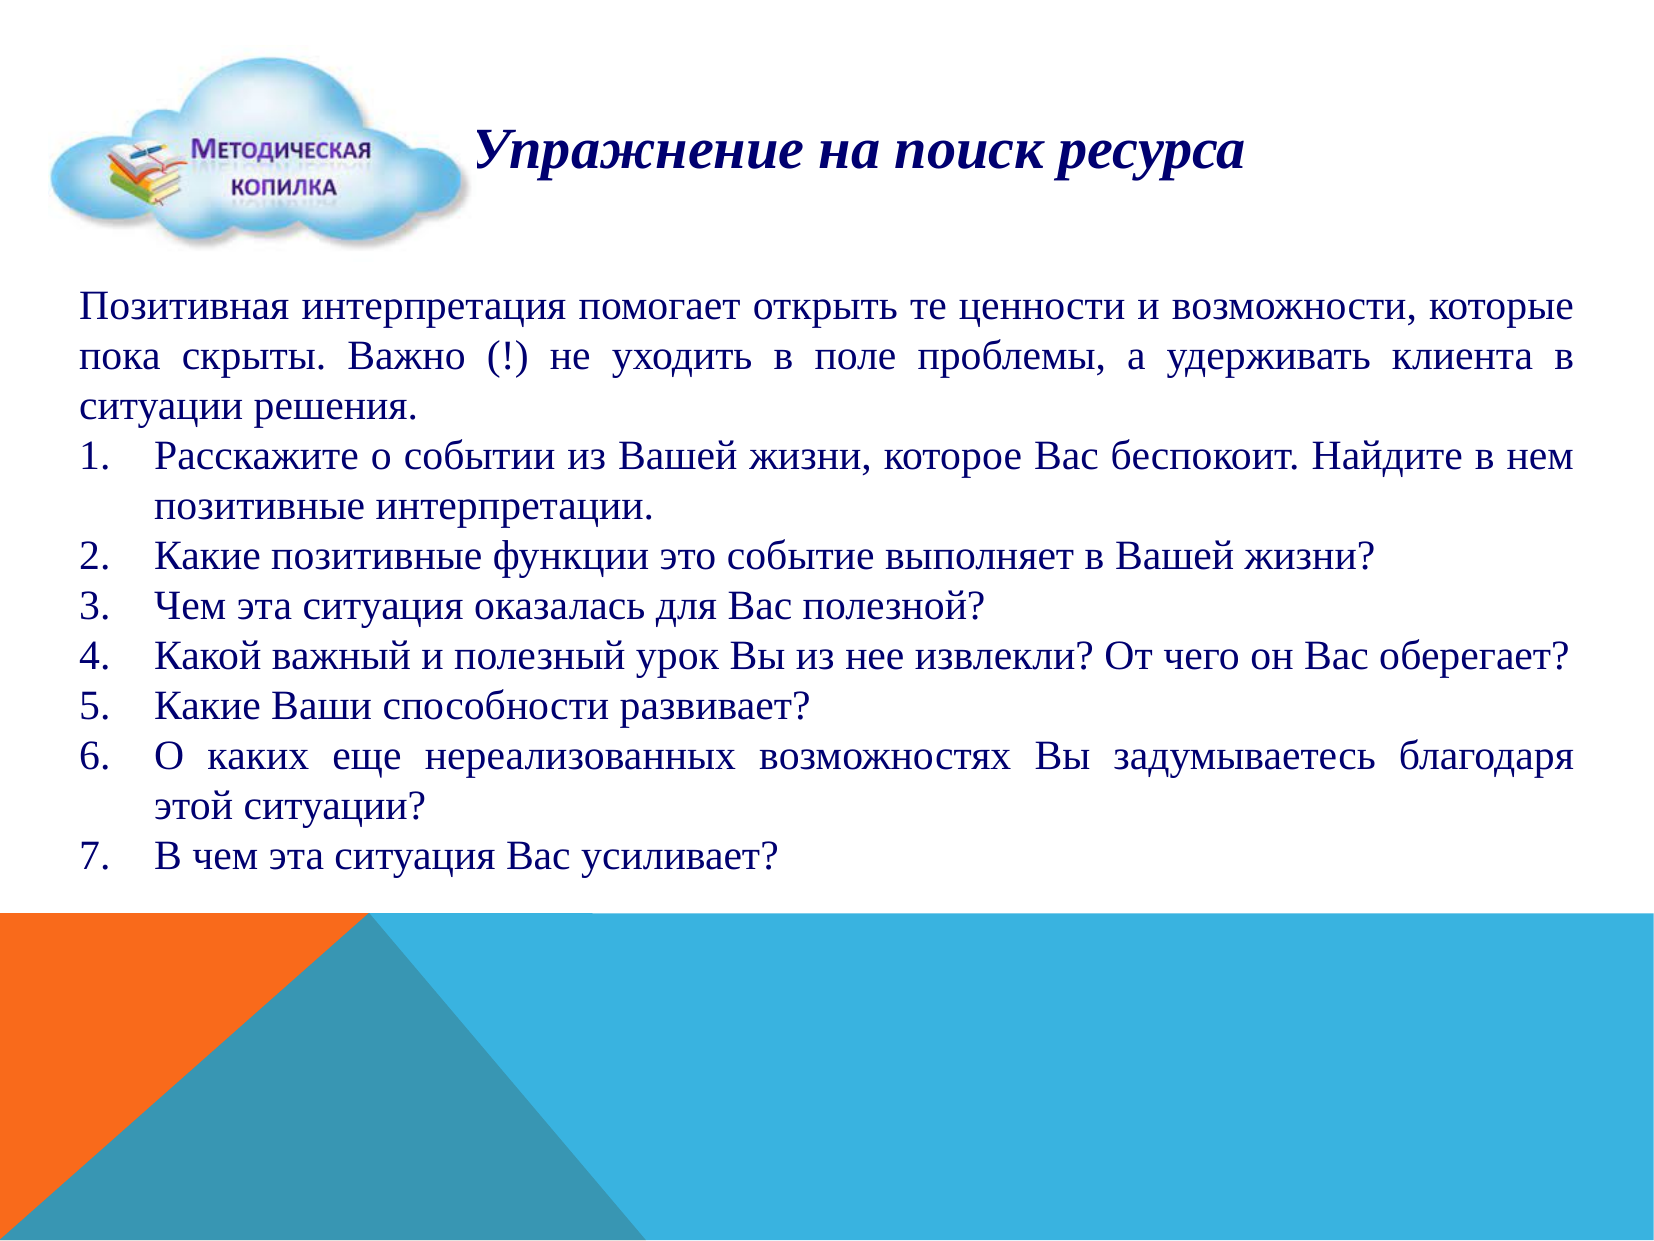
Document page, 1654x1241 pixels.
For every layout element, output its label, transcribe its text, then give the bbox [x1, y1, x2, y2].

text_box Упражнение на поиск ресурса [481, 94, 1590, 195]
text_box Позитивная интерпретация помогает открыть те ценности и возможности, которые пока скрыты. Важно (!) не уходить в поле проблемы, а удерживать клиента в ситуации решения. Расскажите о событии из Вашей жизни, которое Вас беспокоит. Найдите в нем позитивные интерпретации. Какие позитивные функции это событие выполняет в Вашей жизни? Чем эта ситуация оказалась для Вас полезной? Какой важный и полезный урок Вы из нее извлекли? От чего он Вас оберегает? Какие Ваши способности развивает? О каких еще нереализованных возможностях Вы задумываетесь благодаря этой ситуации? В чем эта ситуация Вас усиливает? [64, 270, 1590, 885]
picture [48, 44, 478, 263]
